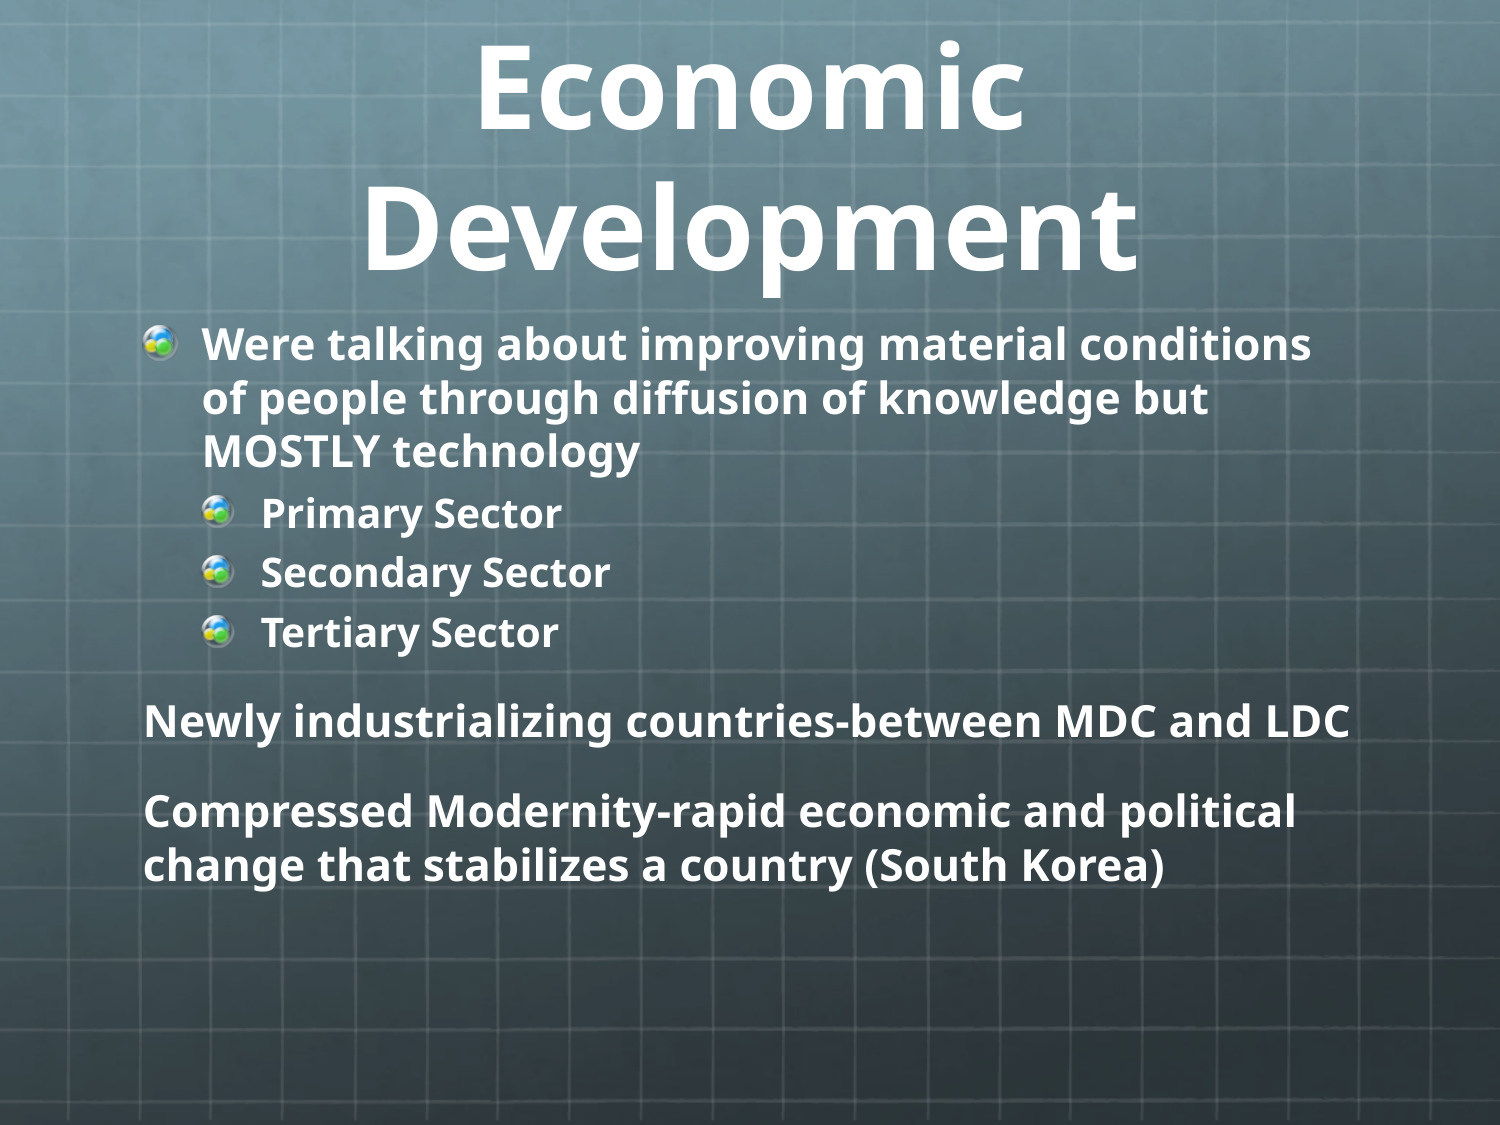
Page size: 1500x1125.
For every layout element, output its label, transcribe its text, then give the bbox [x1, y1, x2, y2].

title Economic Development [127, 17, 1372, 289]
list Were talking about improving material conditions of people through diffusion of knowledge but MOSTLY technology Primary Sector Secondary Sector Tertiary Sector Newly industrializing countries-between MDC and LDC Compressed Modernity-rapid economic and political change that stabilizes a country (South Korea) [127, 308, 1372, 958]
picture [0, 0, 1500, 1125]
